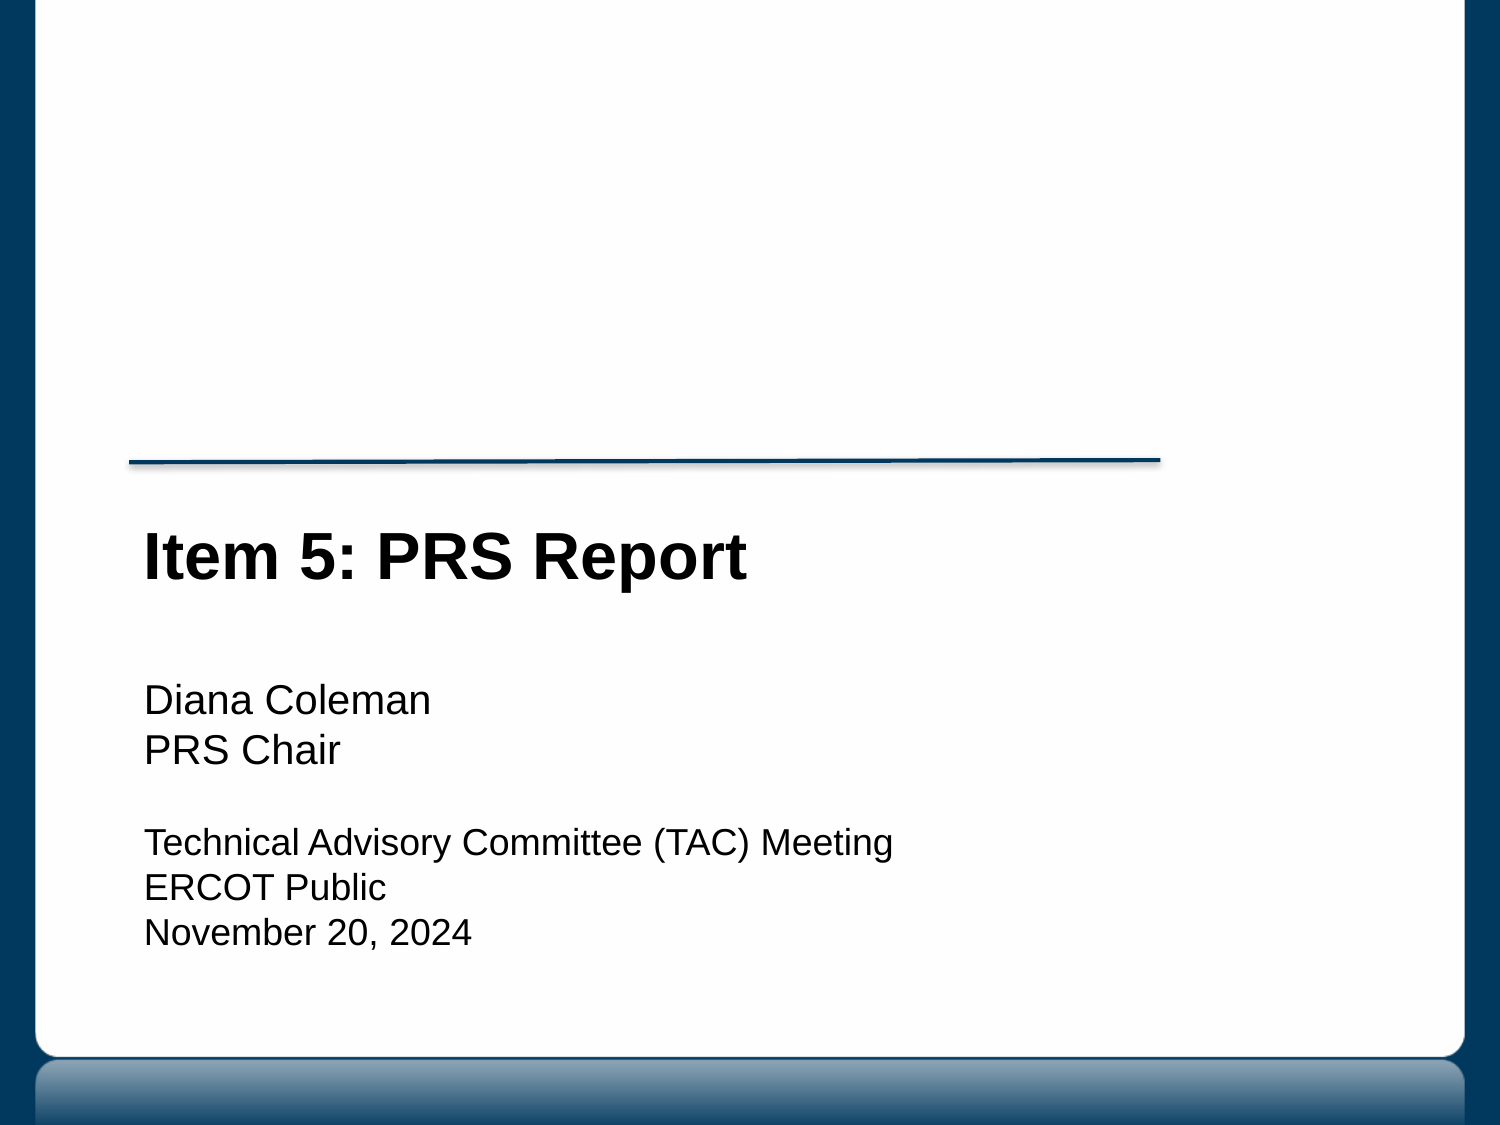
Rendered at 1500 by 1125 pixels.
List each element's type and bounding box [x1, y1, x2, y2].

text_box [128, 459, 1367, 931]
picture [35, 0, 1465, 1125]
